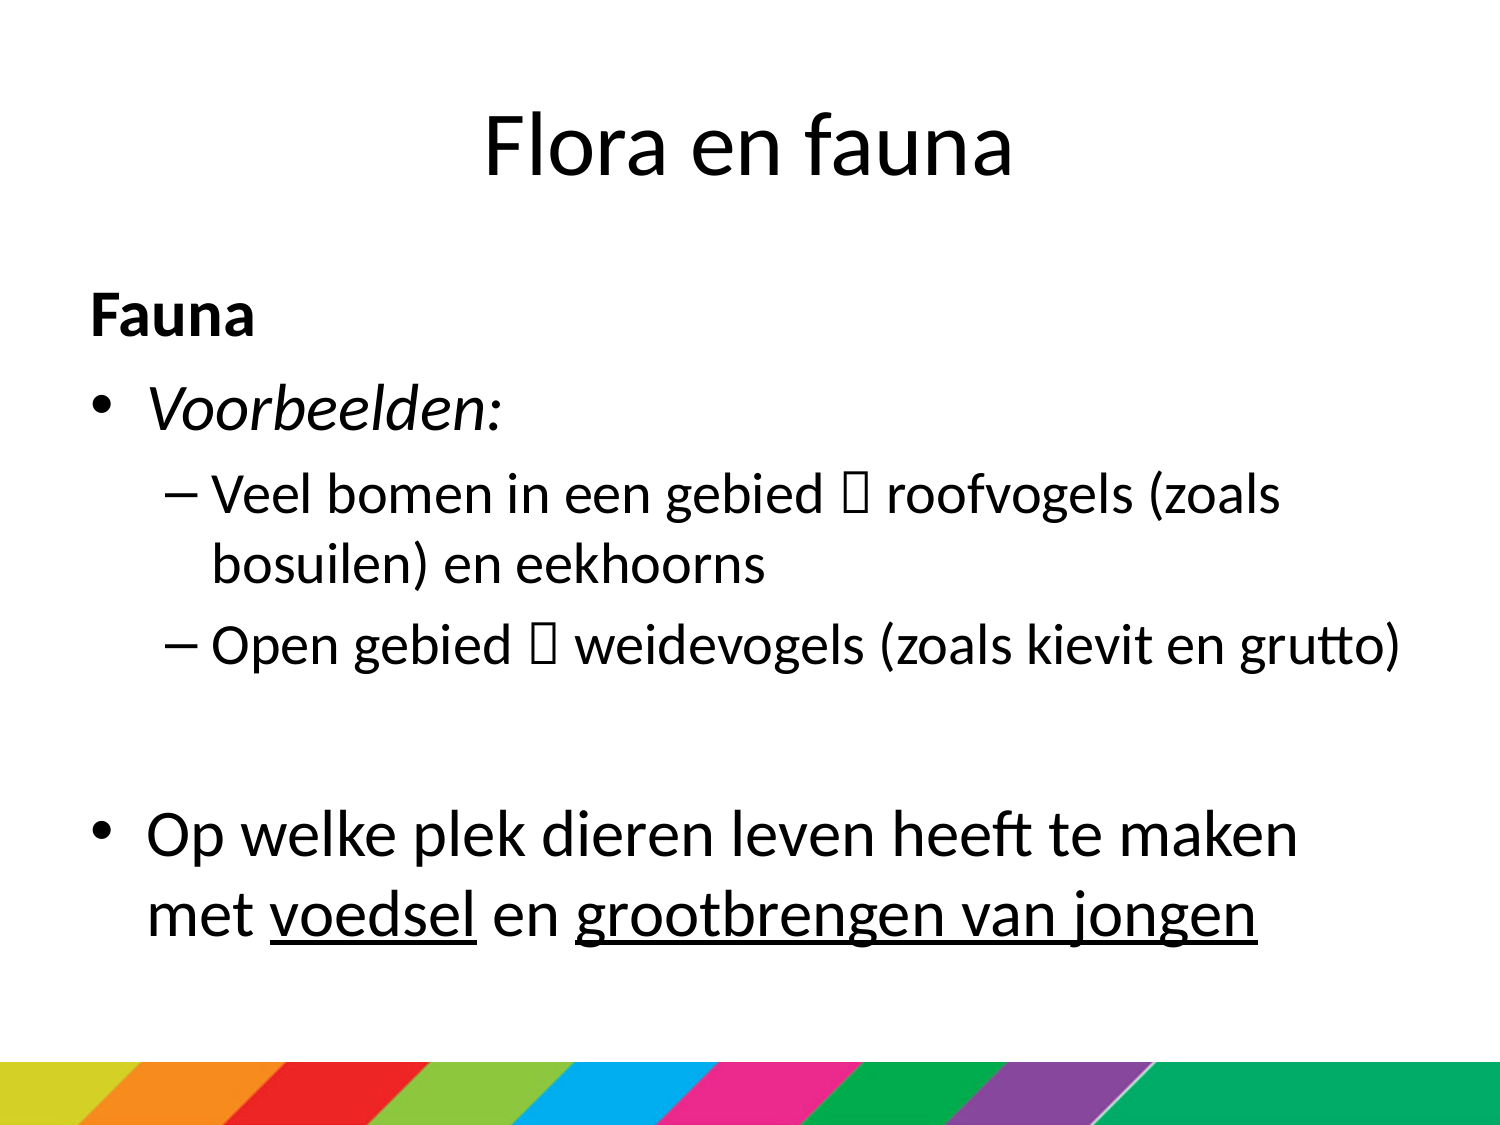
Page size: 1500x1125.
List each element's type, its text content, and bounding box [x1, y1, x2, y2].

title Flora en fauna [75, 45, 1425, 233]
picture [656, 1062, 1500, 1125]
list Fauna Voorbeelden: Veel bomen in een gebied  roofvogels (zoals bosuilen) en eekhoorns Open gebied  weidevogels (zoals kievit en grutto) Op welke plek dieren leven heeft te maken met voedsel en grootbrengen van jongen [75, 262, 1425, 1005]
picture [0, 1062, 574, 1125]
